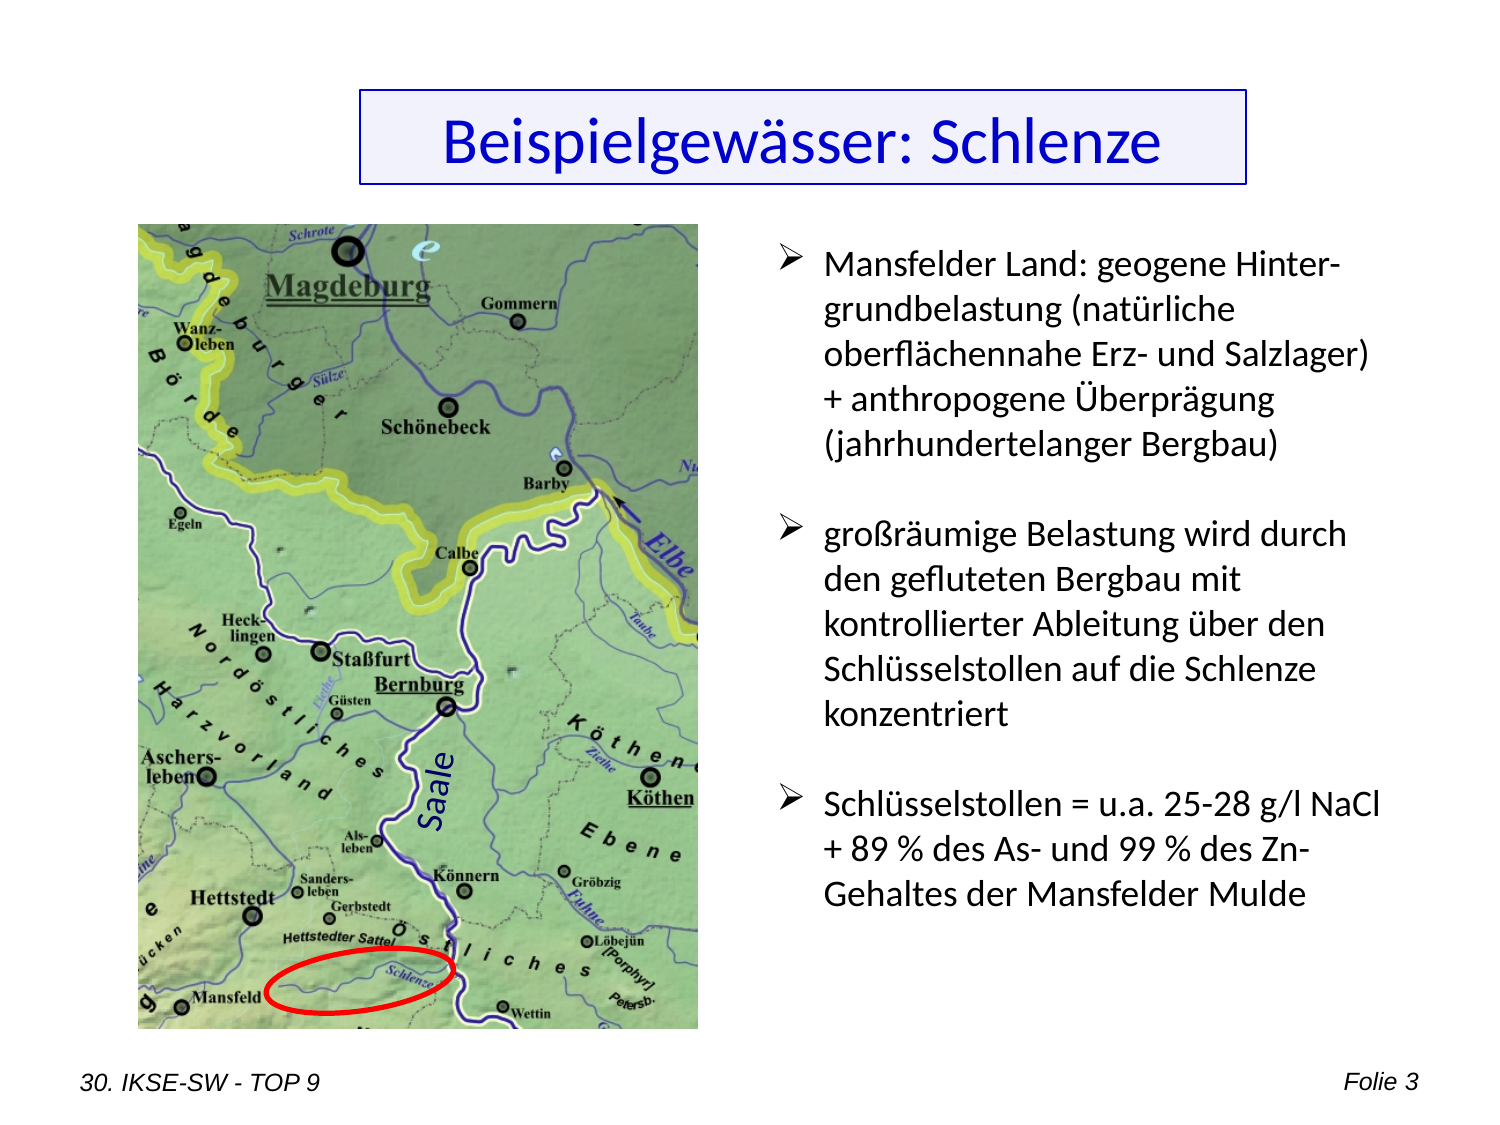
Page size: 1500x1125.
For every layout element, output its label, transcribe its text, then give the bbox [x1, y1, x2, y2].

subtitle Beispielgewässer: Schlenze [360, 90, 1247, 185]
text_box 30. IKSE-SW - TOP 9 [64, 1058, 443, 1104]
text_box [138, 224, 698, 1029]
text_box Mansfelder Land: geogene Hinter-grundbelastung (natürliche oberflächennahe Erz- und Salzlager) + anthropogene Überprägung (jahrhundertelanger Bergbau) großräumige Belastung wird durch den gefluteten Bergbau mit kontrollierter Ableitung über den Schlüsselstollen auf die Schlenze konzentriert Schlüsselstollen = u.a. 25-28 g/l NaCl + 89 % des As- und 99 % des Zn-Gehaltes der Mansfelder Mulde [761, 231, 1400, 922]
text_box Folie 3 [1328, 1058, 1496, 1125]
